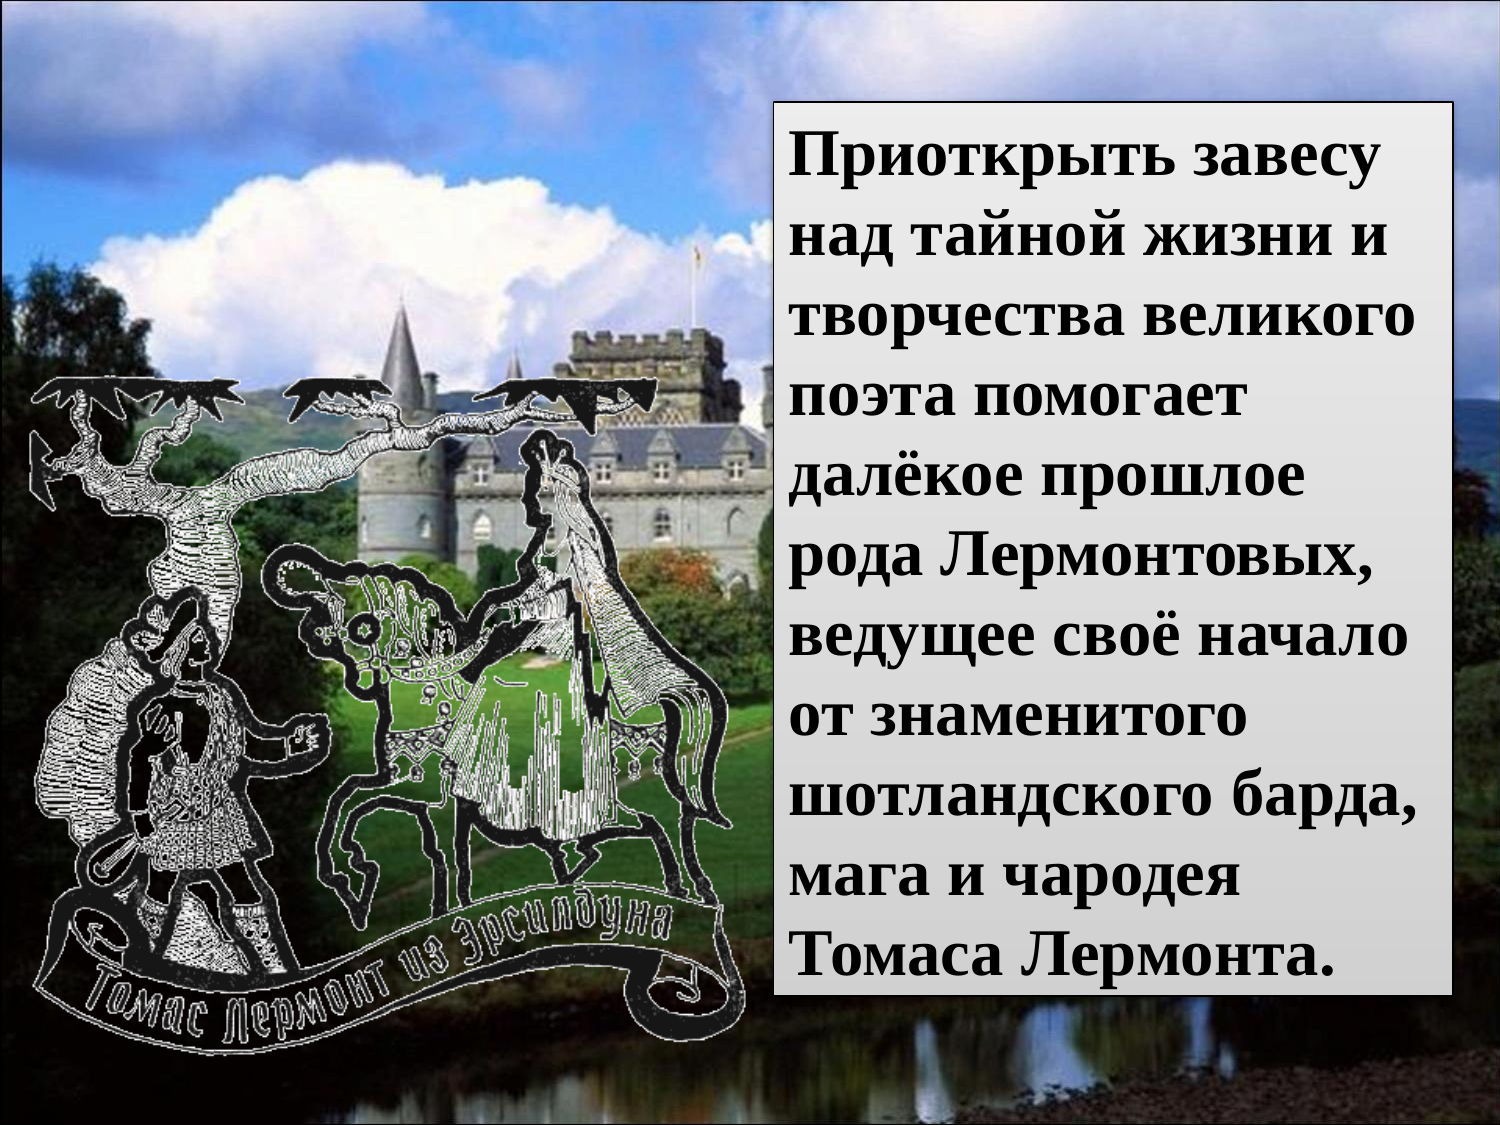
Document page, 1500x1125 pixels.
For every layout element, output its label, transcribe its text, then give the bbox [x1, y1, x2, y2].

text_box Приоткрыть завесу над тайной жизни и творчества великого поэта помогает далёкое прошлое рода Лермонтовых, ведущее своё начало от знаменитого шотландского барда, мага и чародея Томаса Лермонта. [773, 101, 1454, 997]
picture [0, 0, 1500, 1125]
